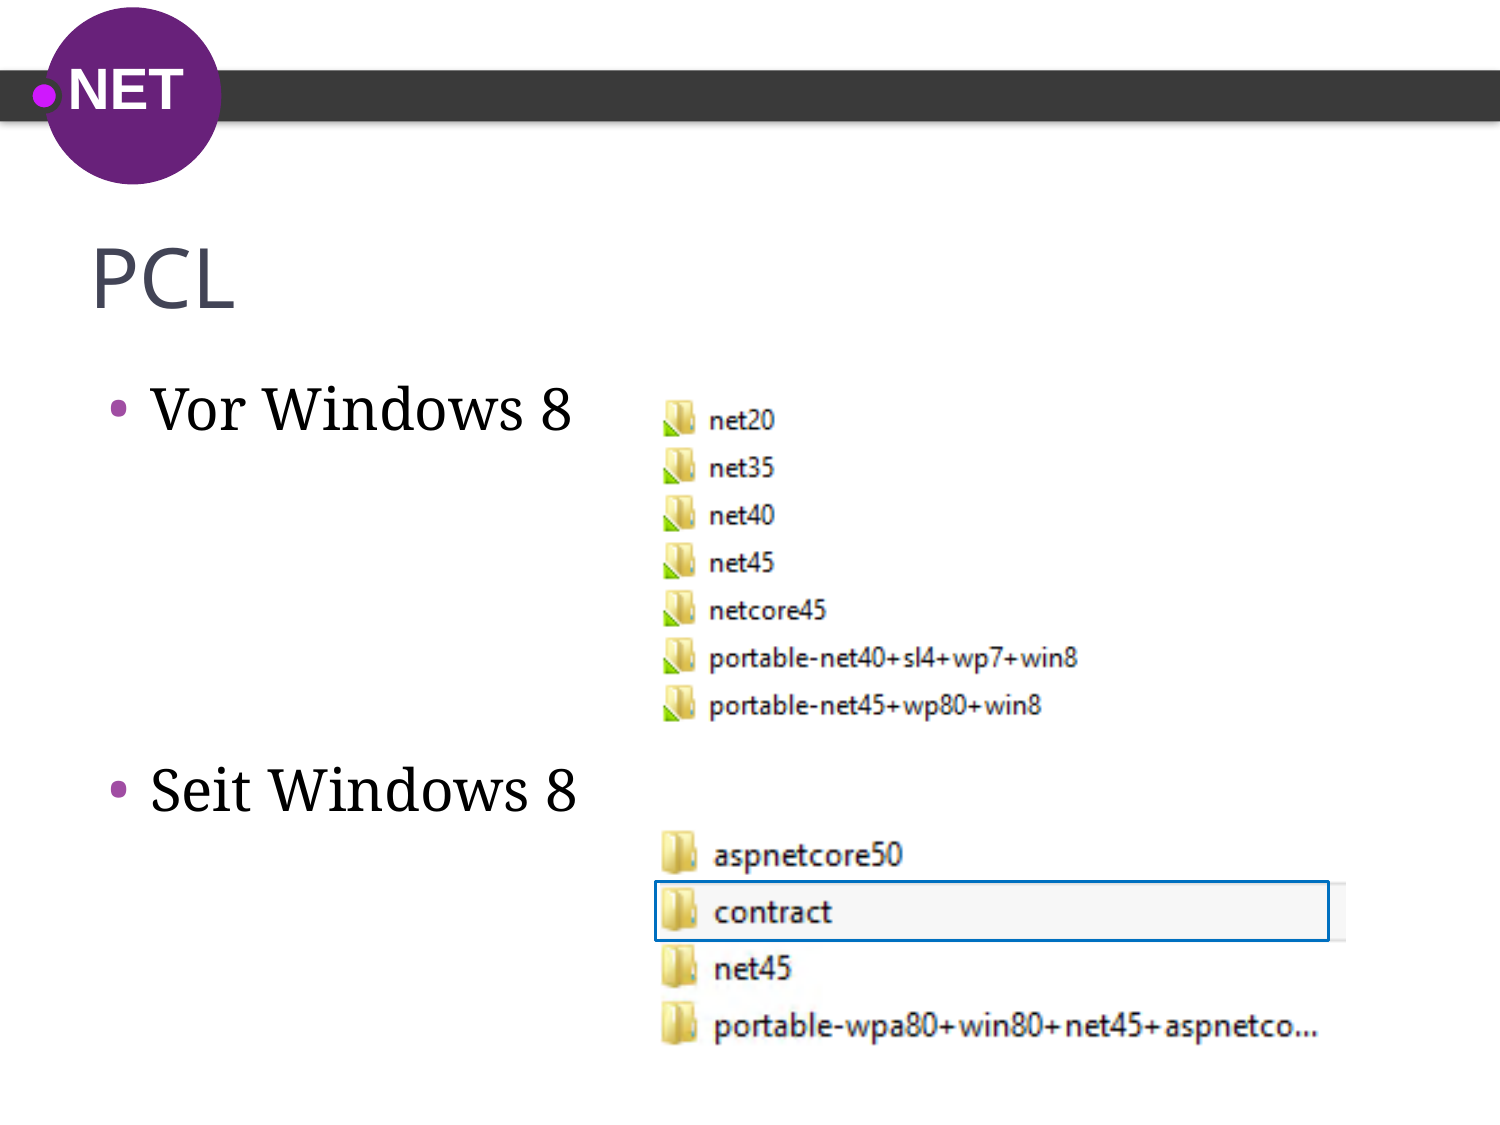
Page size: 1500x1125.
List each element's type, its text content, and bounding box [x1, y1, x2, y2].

title PCL [75, 187, 1425, 363]
picture [655, 385, 1105, 740]
picture [659, 810, 1346, 1059]
list Vor Windows 8 Seit Windows 8 [75, 364, 1426, 1075]
